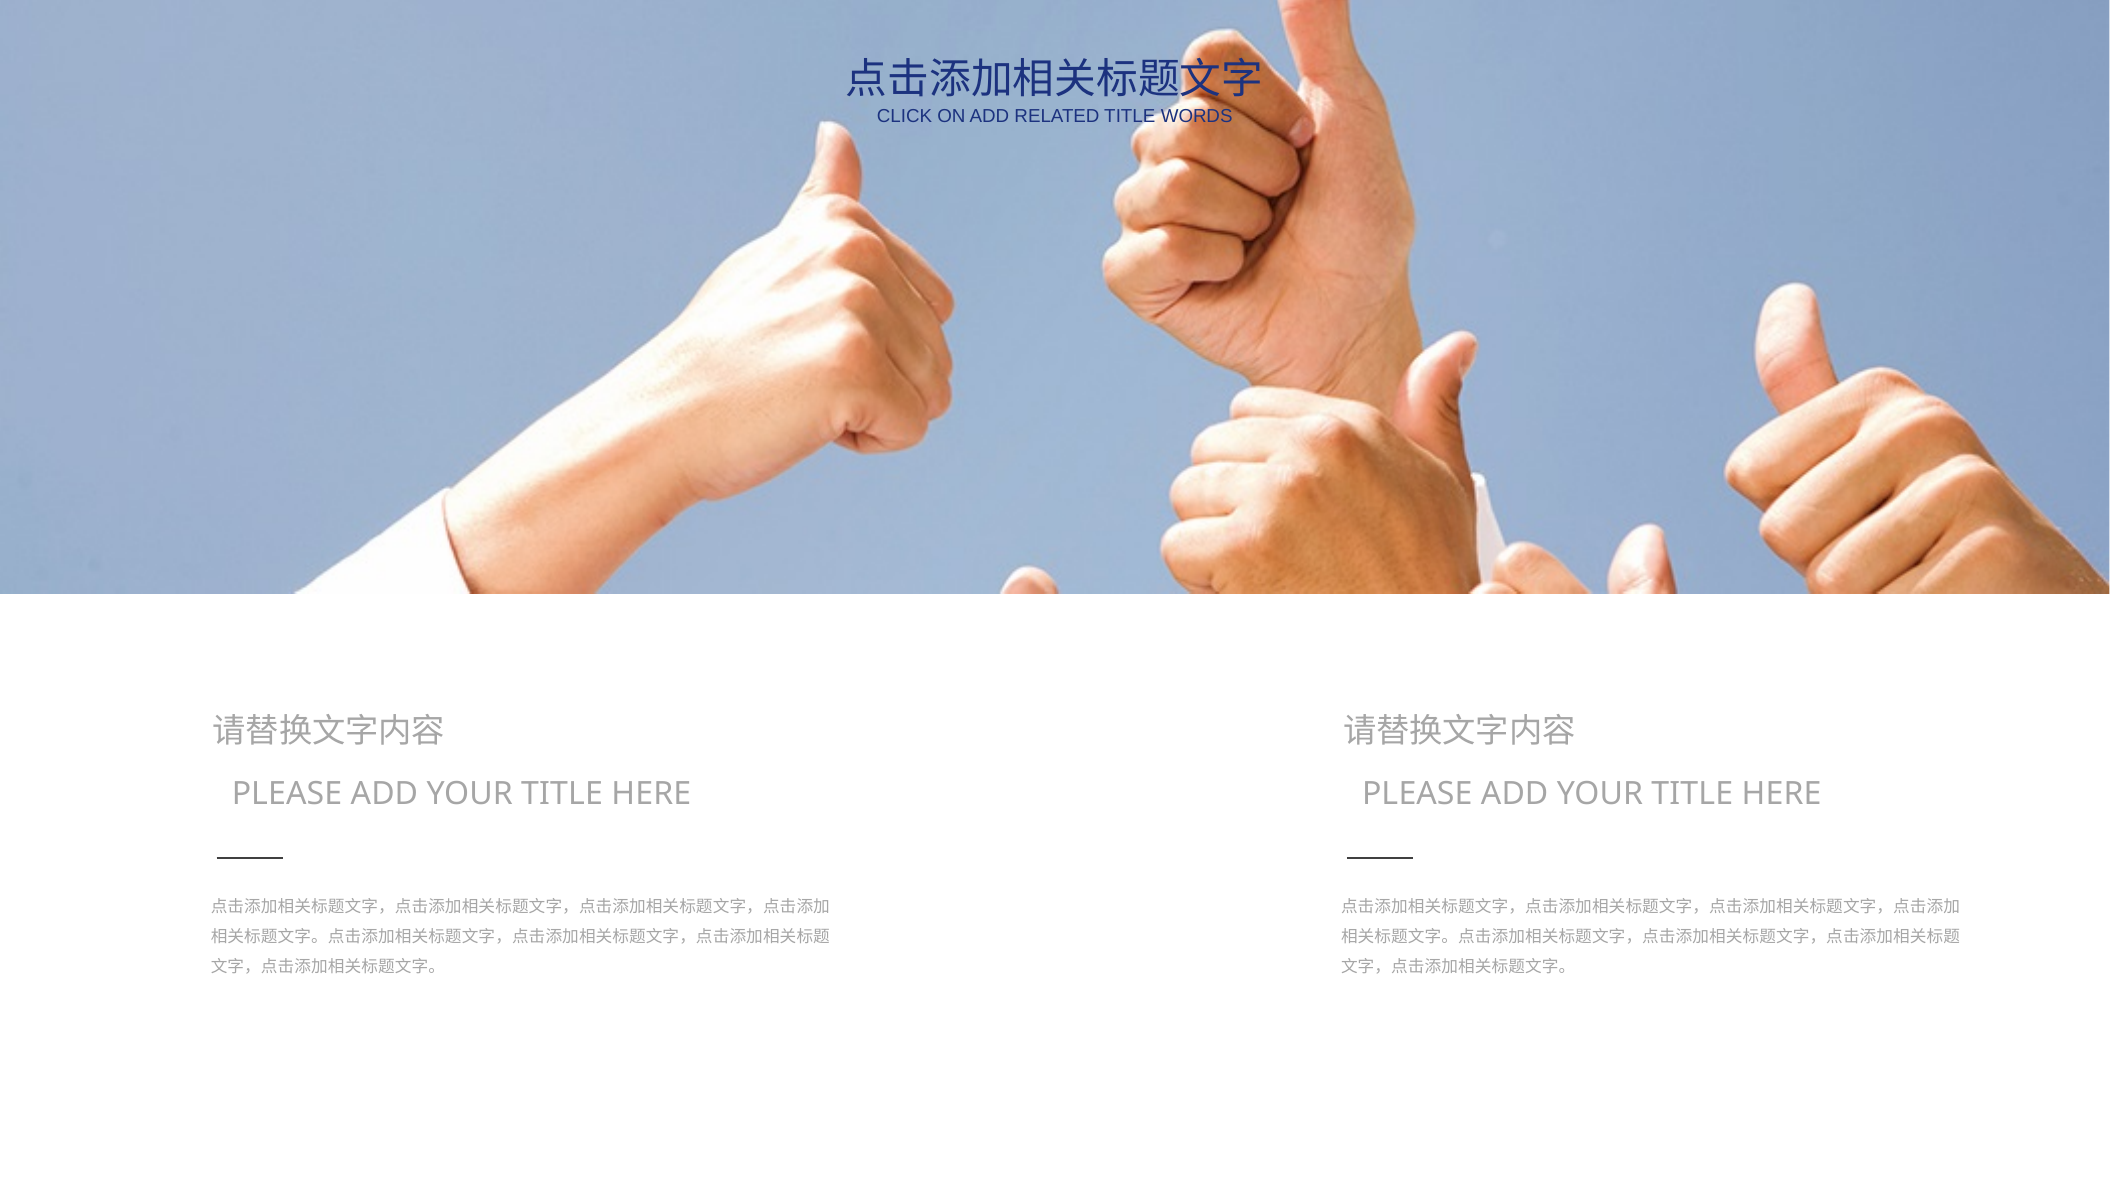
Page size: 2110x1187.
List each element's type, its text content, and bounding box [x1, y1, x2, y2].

text_box [0, 0, 2110, 594]
text_box 点击添加相关标题文字 [803, 44, 1307, 107]
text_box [1326, 701, 1976, 982]
text_box CLICK ON ADD RELATED TITLE WORDS [852, 95, 1257, 130]
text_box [196, 701, 846, 982]
